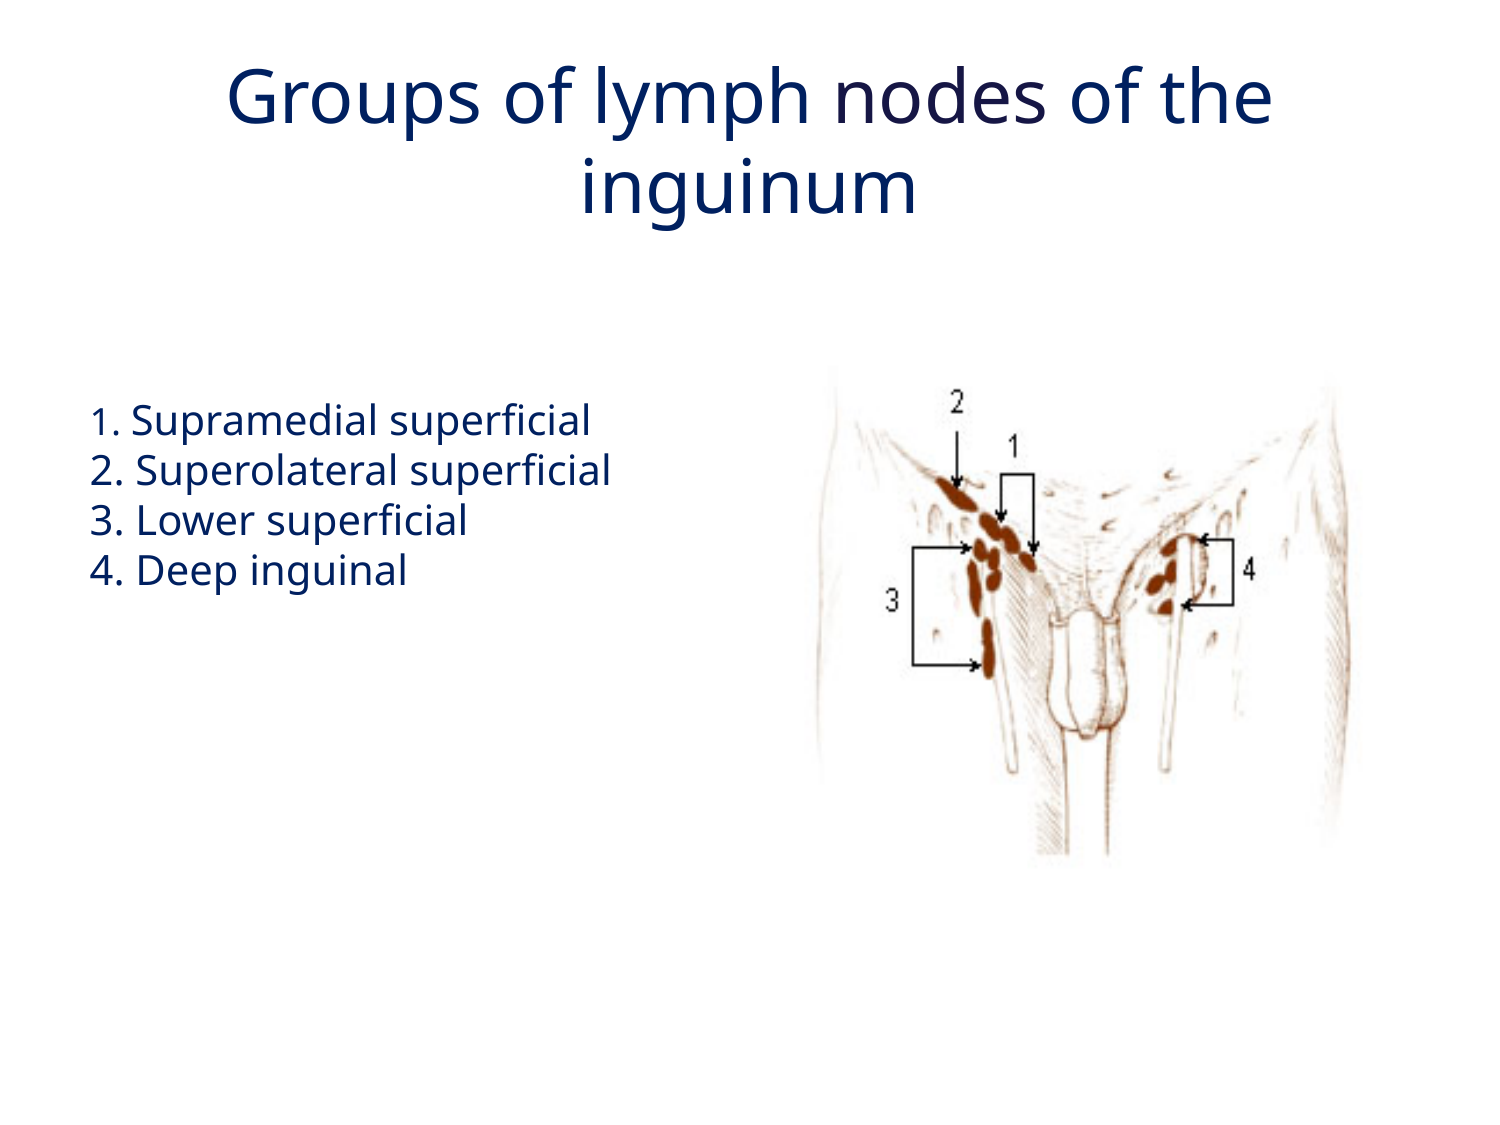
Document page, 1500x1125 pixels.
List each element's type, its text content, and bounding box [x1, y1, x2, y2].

title Groups of lymph nodes of the inguinum [74, 44, 1426, 233]
text_box 1. Supramedial superficial 2. Superolateral superficial 3. Lower superficial 4. Deep inguinal [74, 386, 638, 602]
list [749, 304, 1395, 880]
